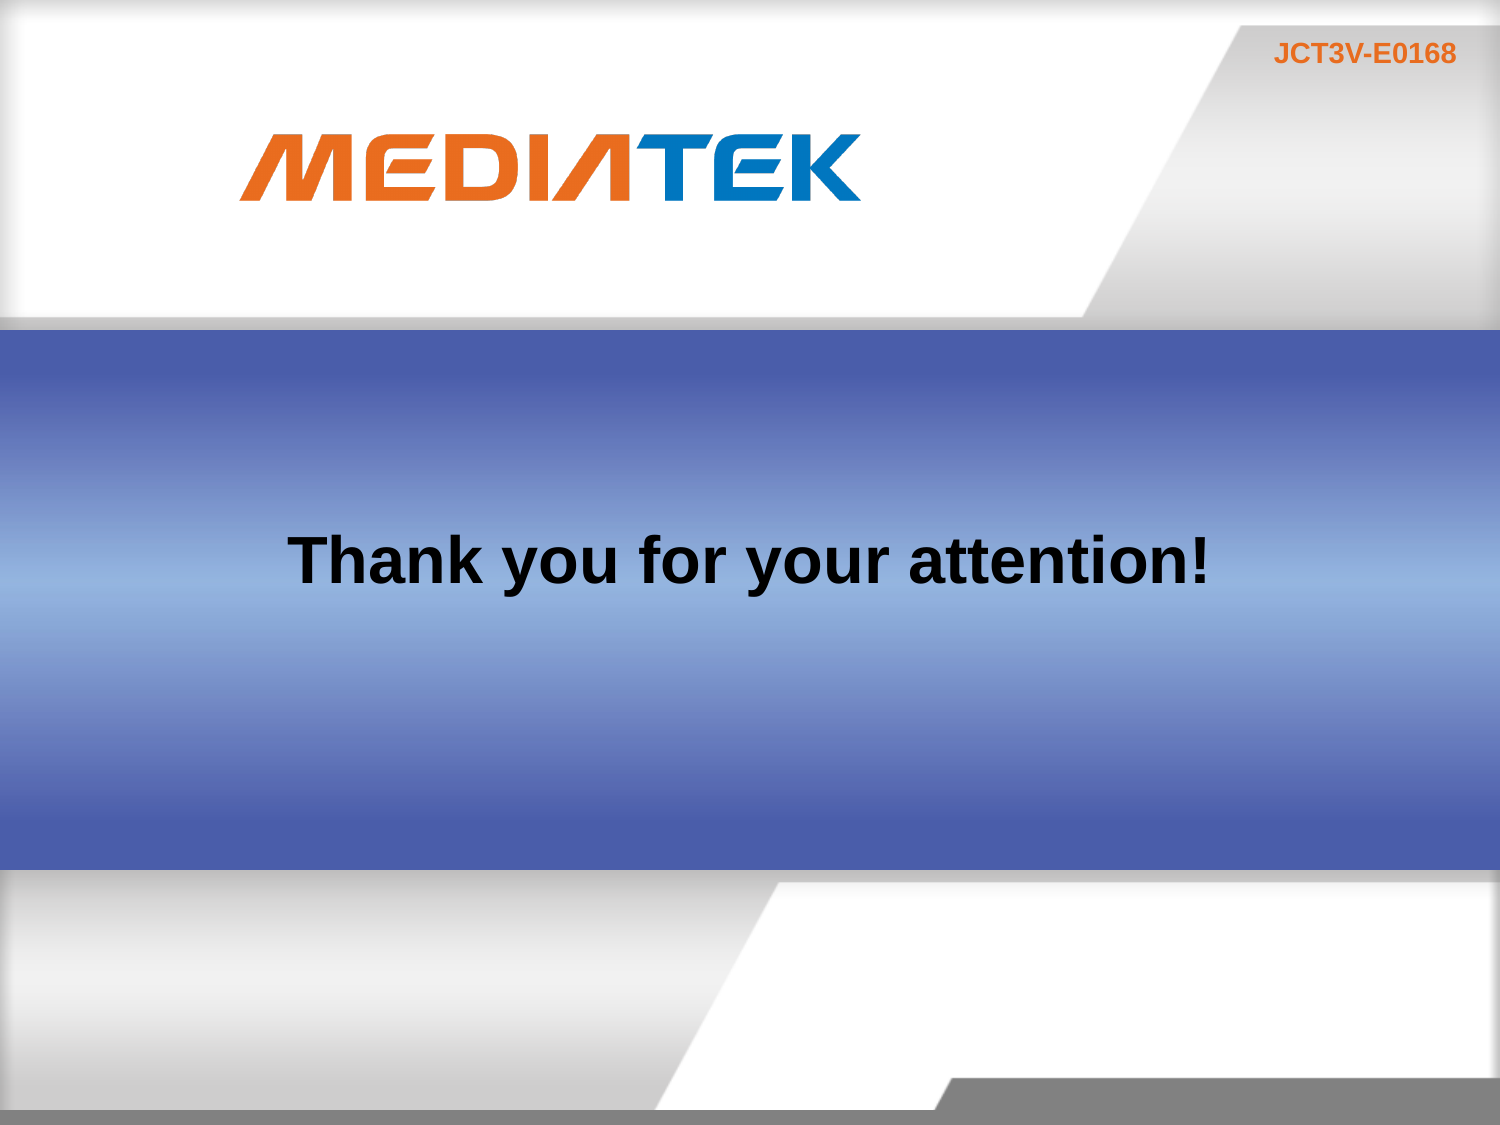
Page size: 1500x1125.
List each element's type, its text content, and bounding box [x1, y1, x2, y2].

title Thank you for your attention! [50, 438, 1450, 676]
picture [0, 0, 1500, 1125]
